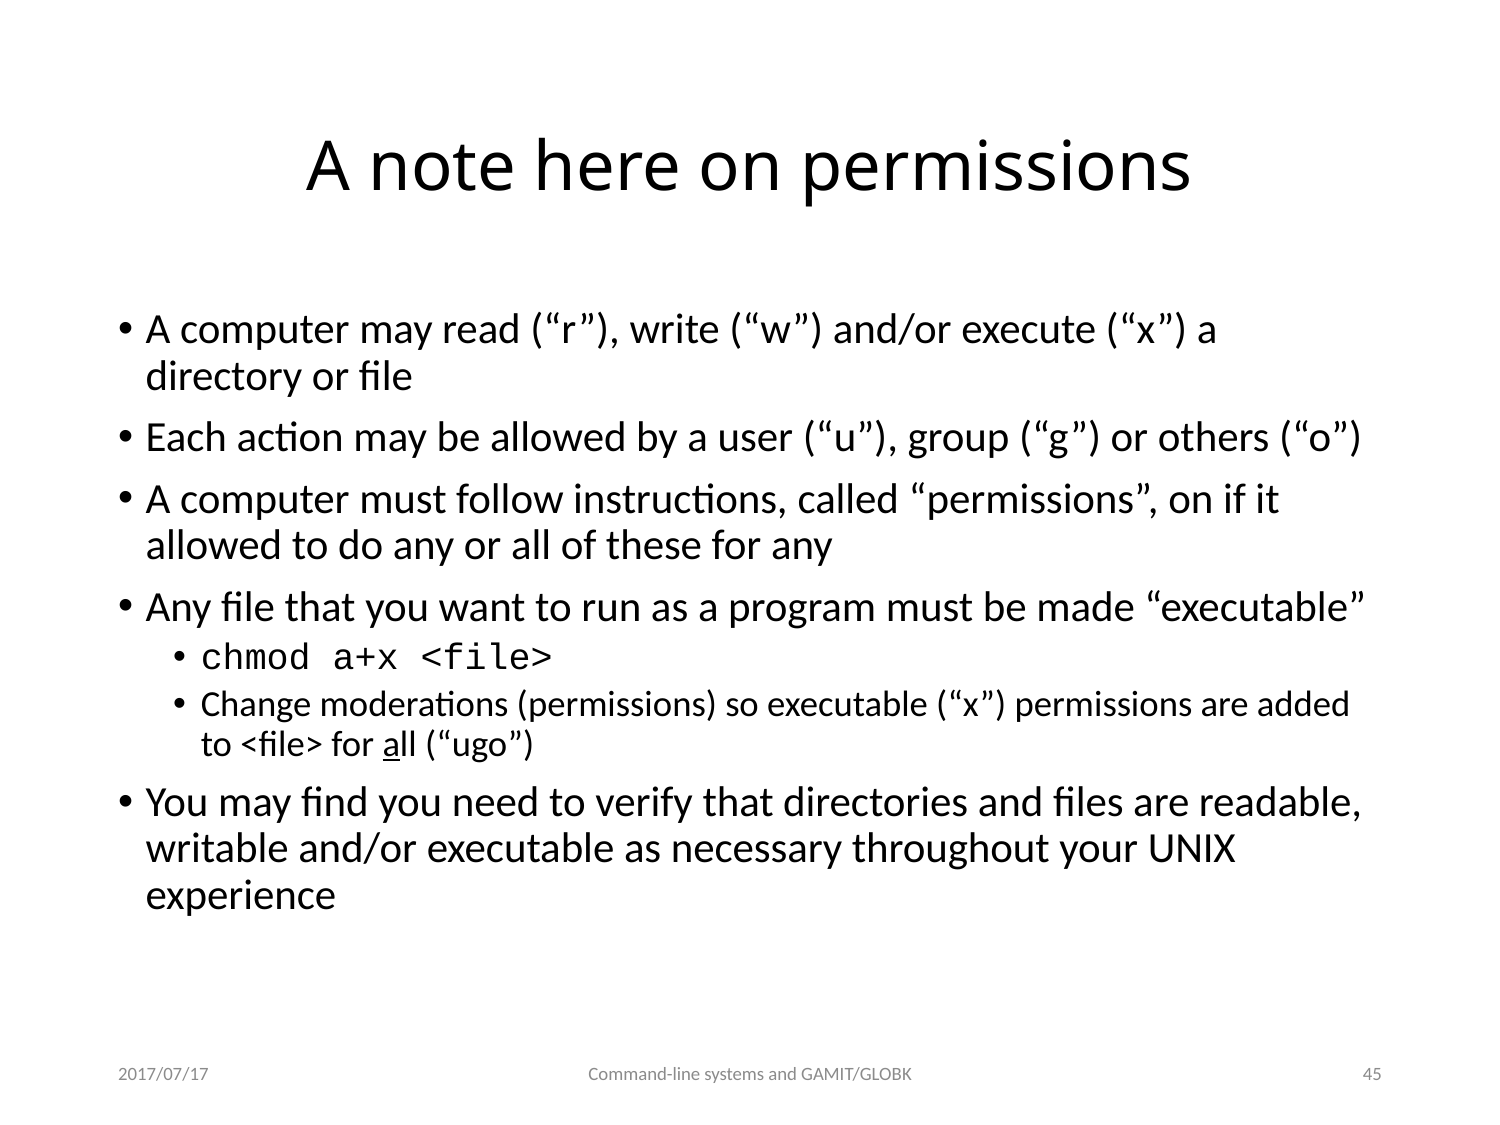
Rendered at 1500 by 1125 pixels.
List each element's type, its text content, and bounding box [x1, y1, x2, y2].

footer Command-line systems and GAMIT/GLOBK [496, 1042, 1004, 1103]
list A computer may read (“r”), write (“w”) and/or execute (“x”) a directory or file Each action may be allowed by a user (“u”), group (“g”) or others (“o”) A computer must follow instructions, called “permissions”, on if it allowed to do any or all of these for any Any file that you want to run as a program must be made “executable” chmod a+x <file> Change moderations (permissions) so executable (“x”) permissions are added to <file> for all (“ugo”) You may find you need to verify that directories and files are readable, writable and/or executable as necessary throughout your UNIX experience [103, 299, 1397, 1014]
title A note here on permissions [103, 59, 1397, 278]
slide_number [103, 1042, 441, 1103]
slide_number 44 [1059, 1042, 1397, 1103]
